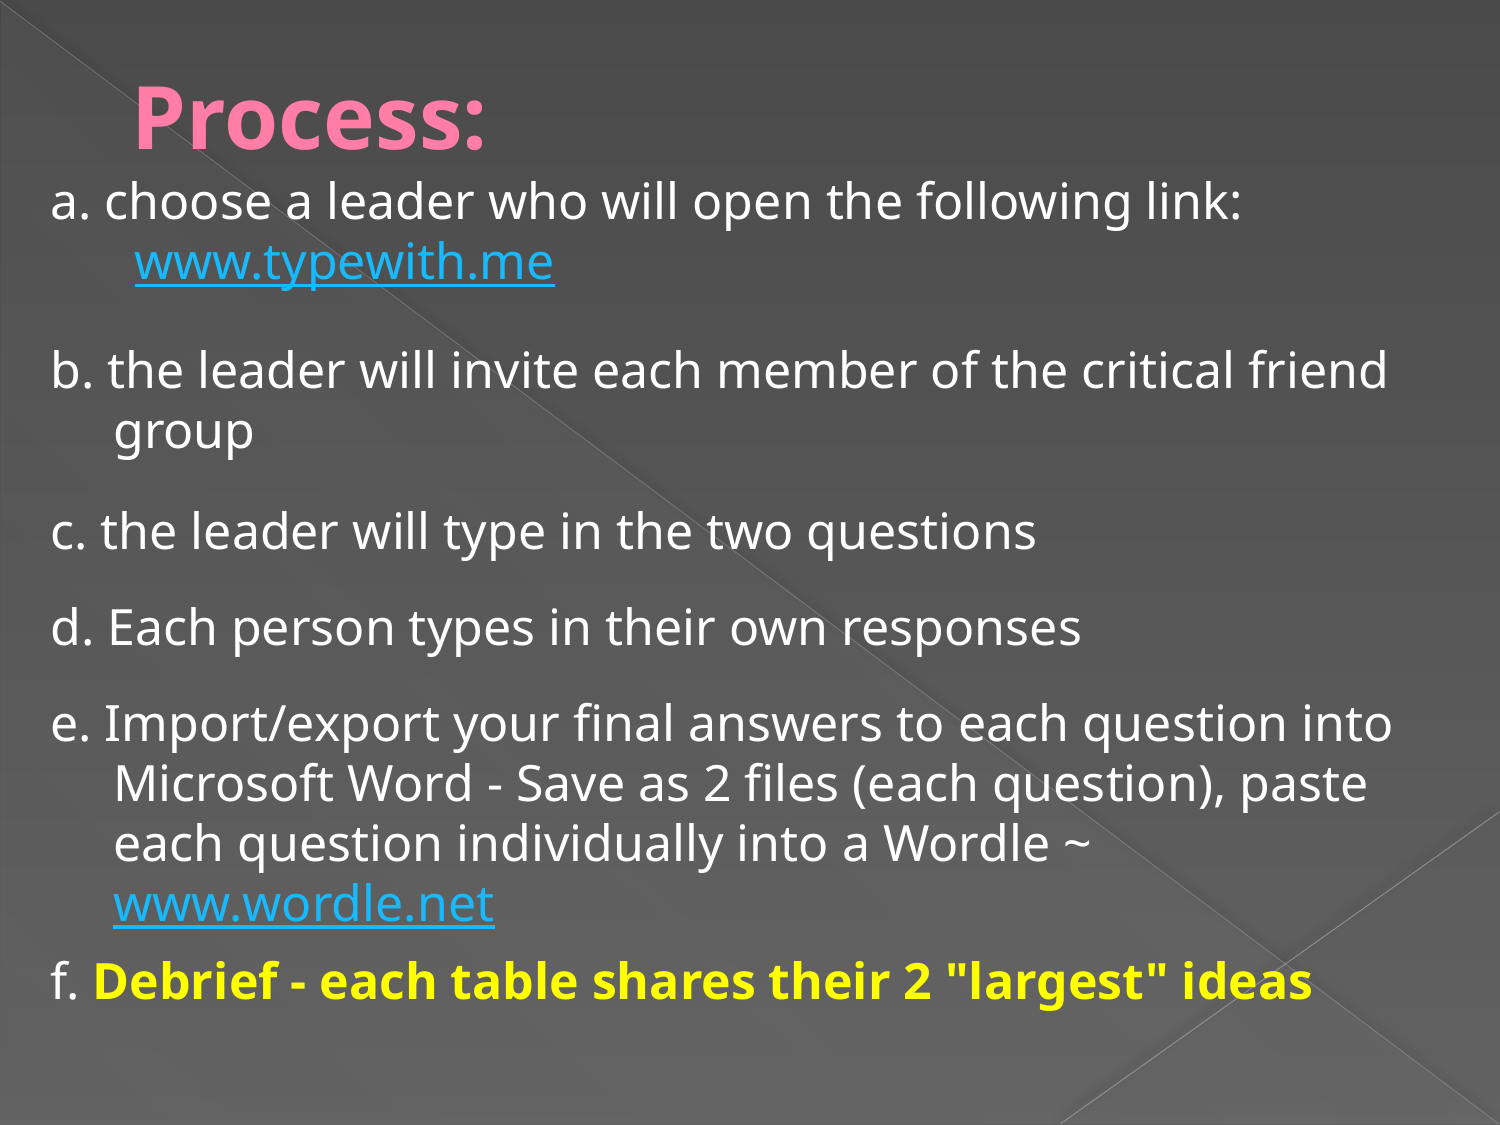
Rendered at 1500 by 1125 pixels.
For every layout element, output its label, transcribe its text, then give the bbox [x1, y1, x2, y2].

title Process: [37, 0, 1388, 162]
list a. choose a leader who will open the following link: www.typewith.me b. the leader will invite each member of the critical friend group c. the leader will type in the two questions d. Each person types in their own responses e. Import/export your final answers to each question into Microsoft Word - Save as 2 files (each question), paste each question individually into a Wordle ~ www.wordle.net f. Debrief - each table shares their 2 "largest" ideas [24, 162, 1475, 1059]
